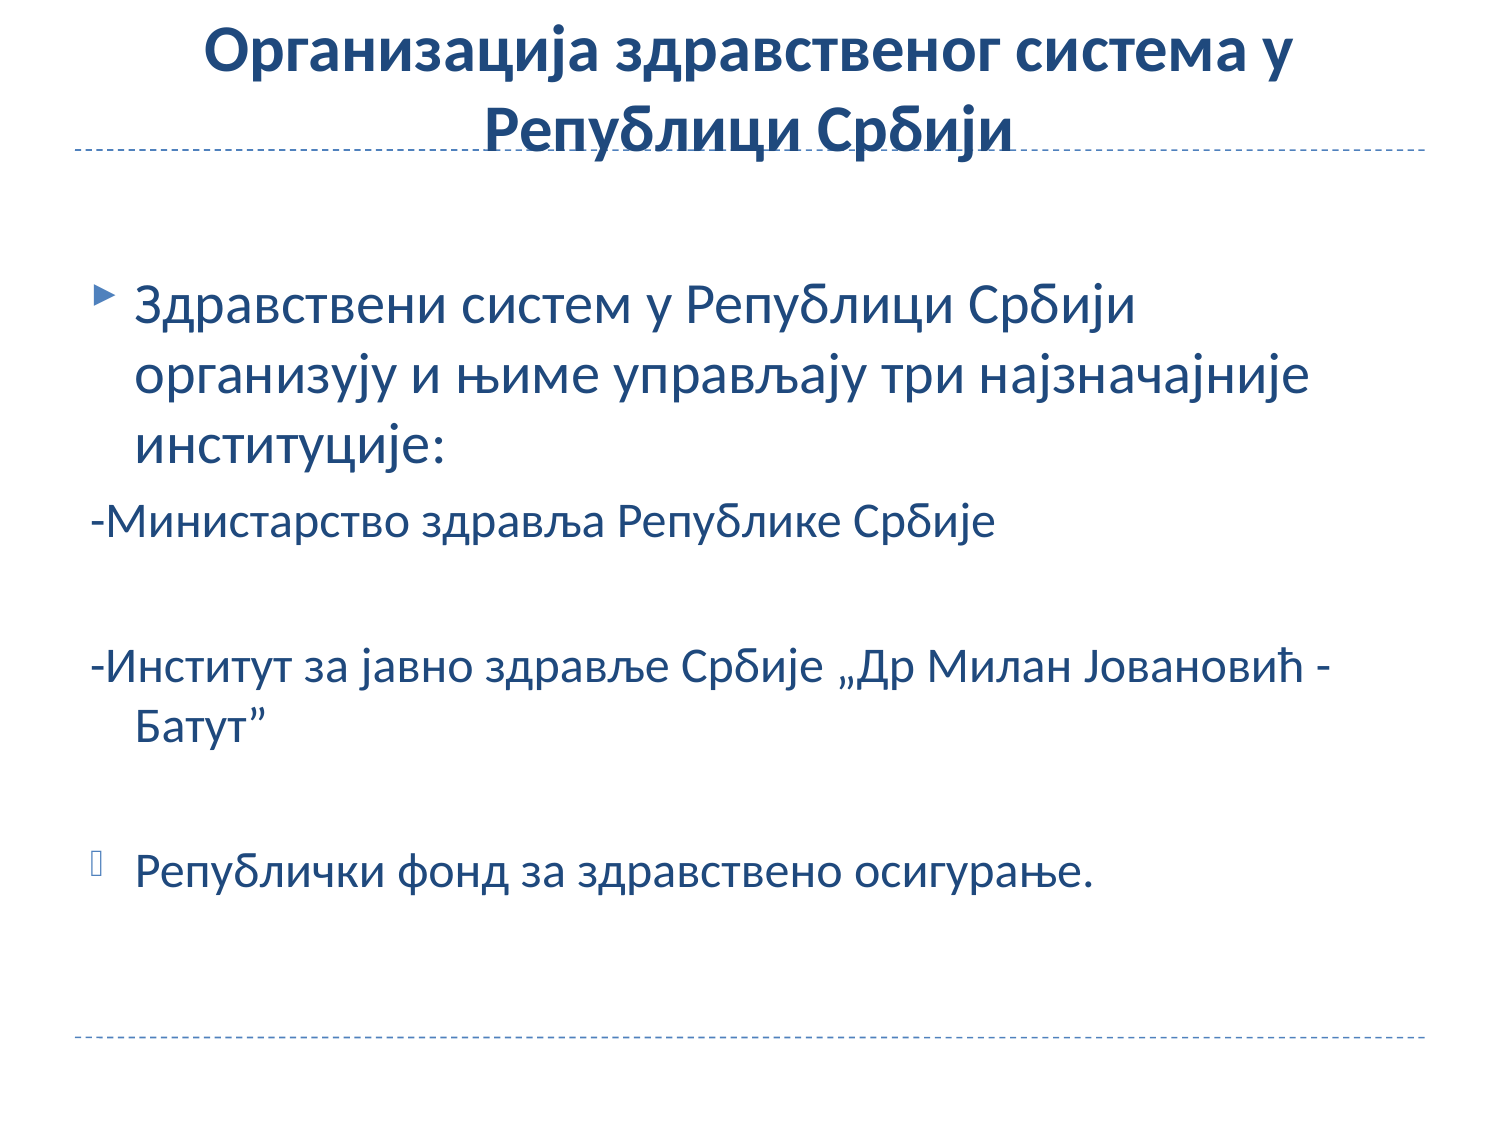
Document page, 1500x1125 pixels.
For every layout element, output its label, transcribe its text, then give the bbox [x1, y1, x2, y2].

title Организација здравственог система у Републици Србији [74, 0, 1426, 173]
list Здравствени систем у Републици Србији организују и њиме управљају три најзначајније институције: -Министарство здравља Републике Србије -Институт за јавно здравље Србије „Др Милан Јовановић - Батут” Републички фонд за здравствено осигурање. [74, 174, 1426, 1038]
